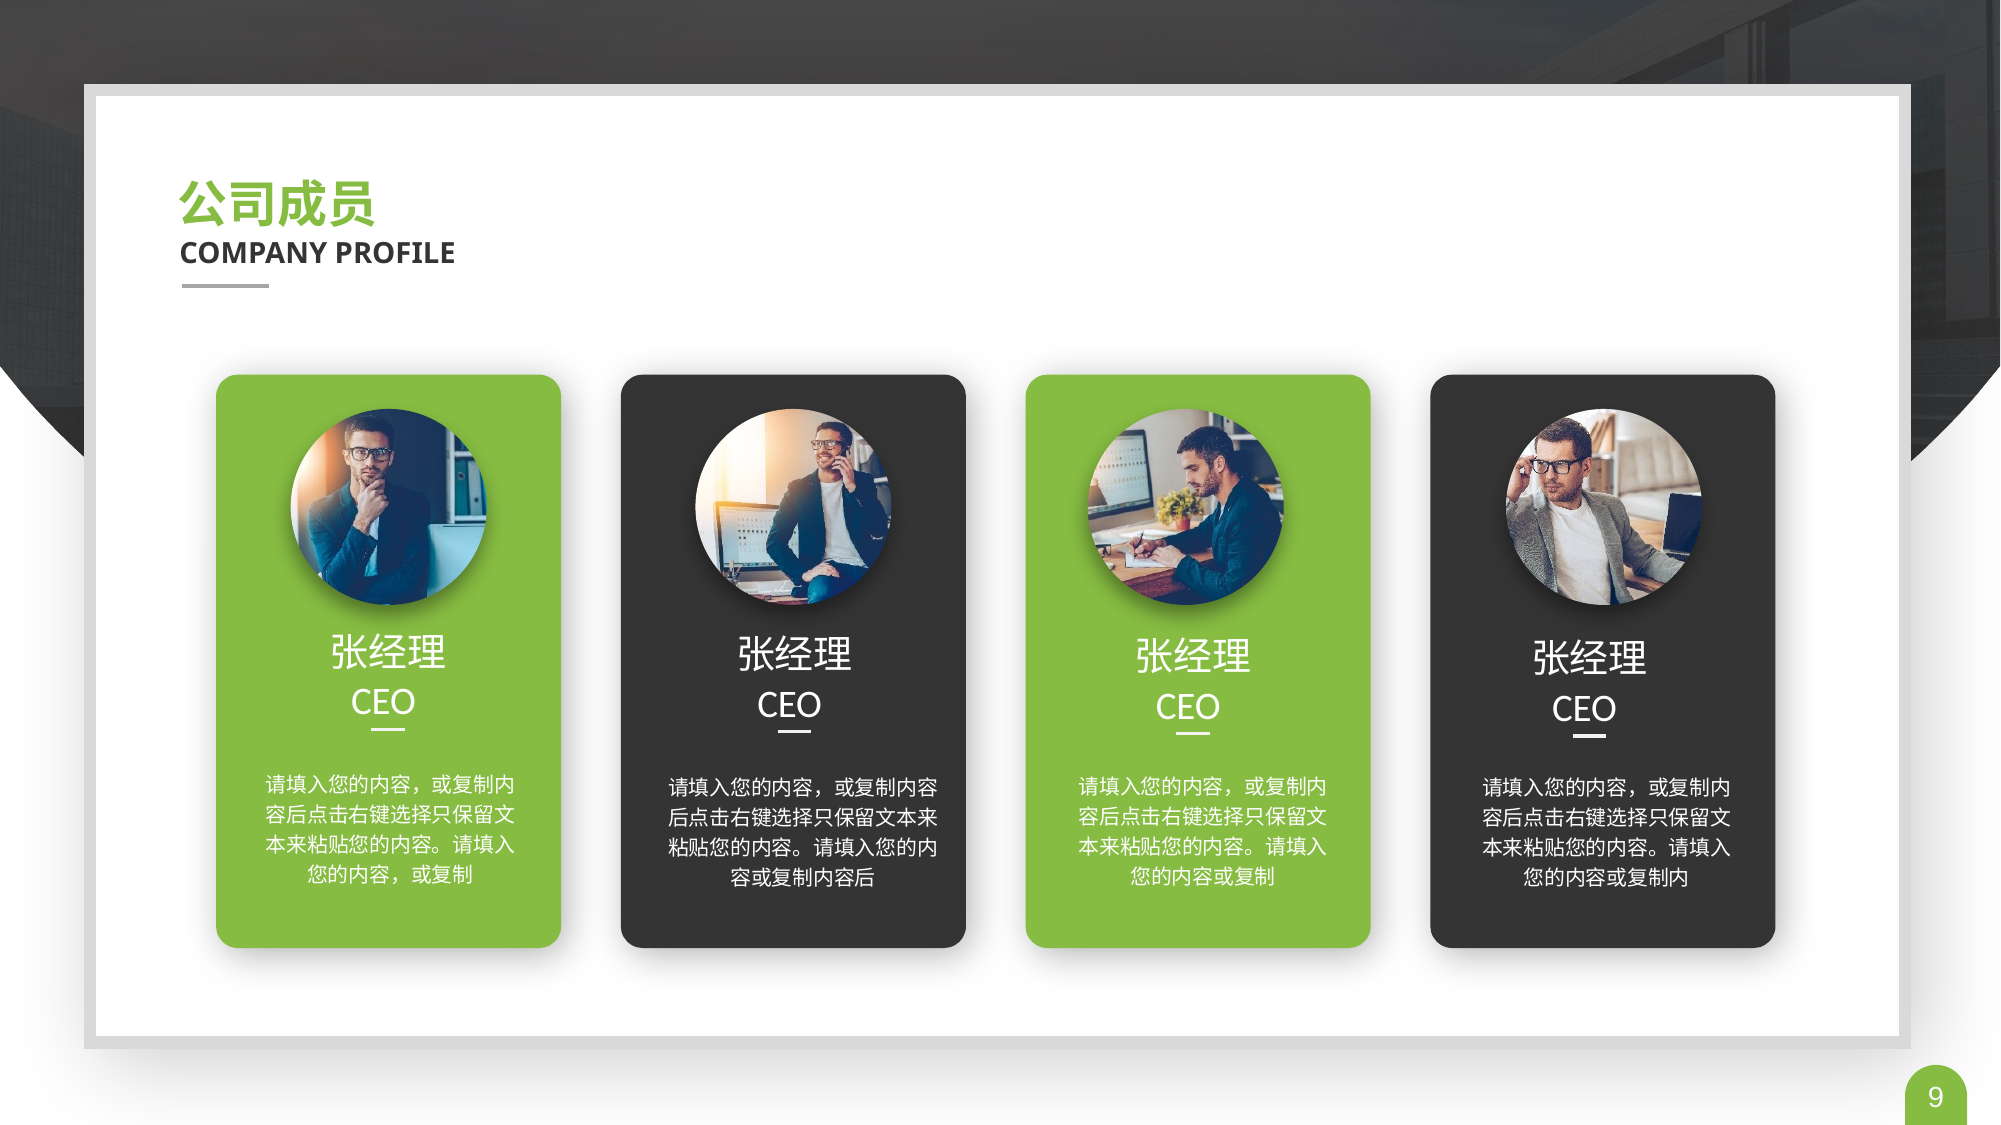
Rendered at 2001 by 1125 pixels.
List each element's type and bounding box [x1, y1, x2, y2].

text_box [620, 374, 966, 948]
text_box [1430, 374, 1776, 948]
text_box [216, 374, 562, 948]
text_box [162, 146, 749, 312]
text_box [1025, 374, 1371, 948]
